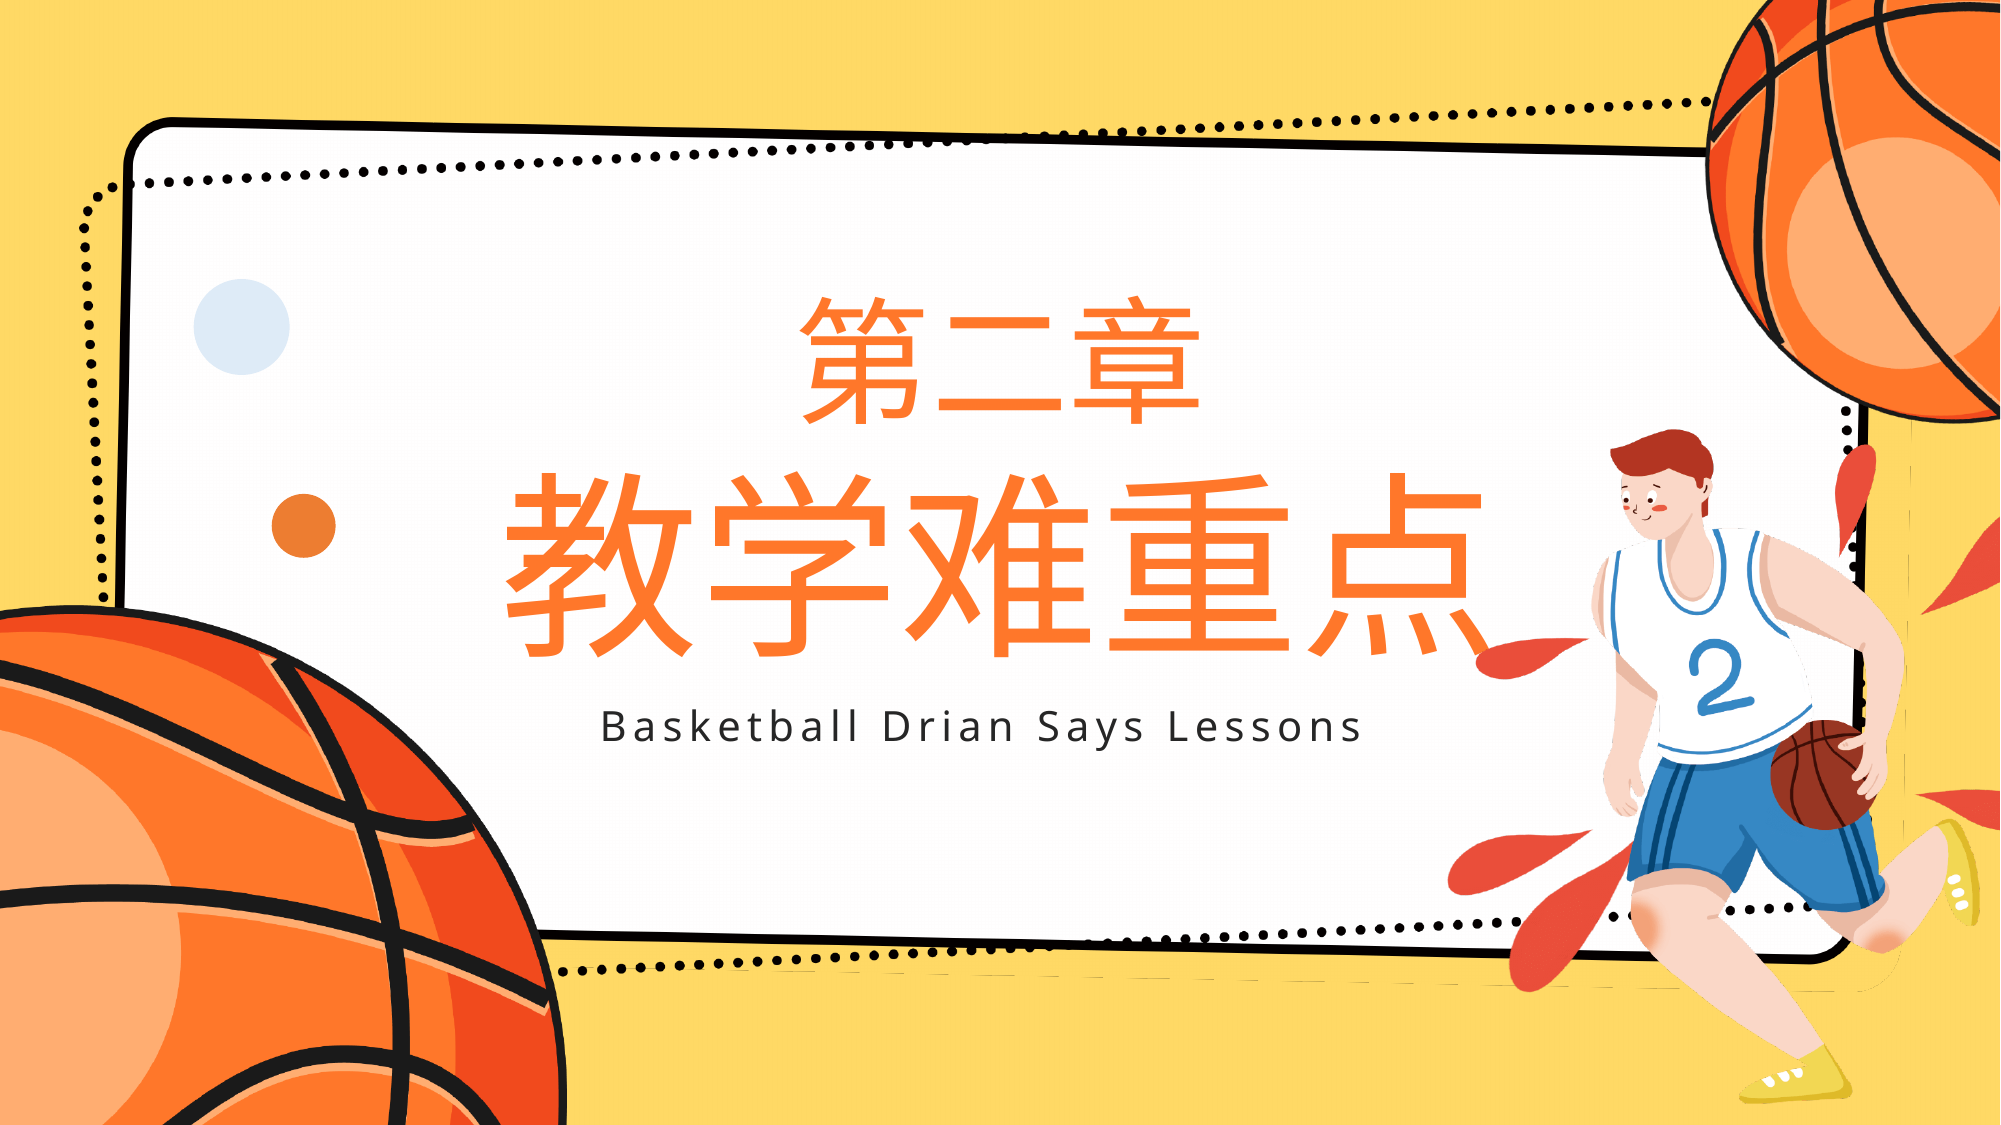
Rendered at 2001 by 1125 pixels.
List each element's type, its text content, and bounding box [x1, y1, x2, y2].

text_box [192, 278, 291, 376]
text_box [270, 492, 337, 559]
text_box 第二章 [458, 268, 1542, 449]
picture [0, 0, 2001, 1125]
text_box 教学难重点 [458, 449, 1403, 690]
text_box Basketball Drian Says Lessons [584, 691, 1403, 757]
